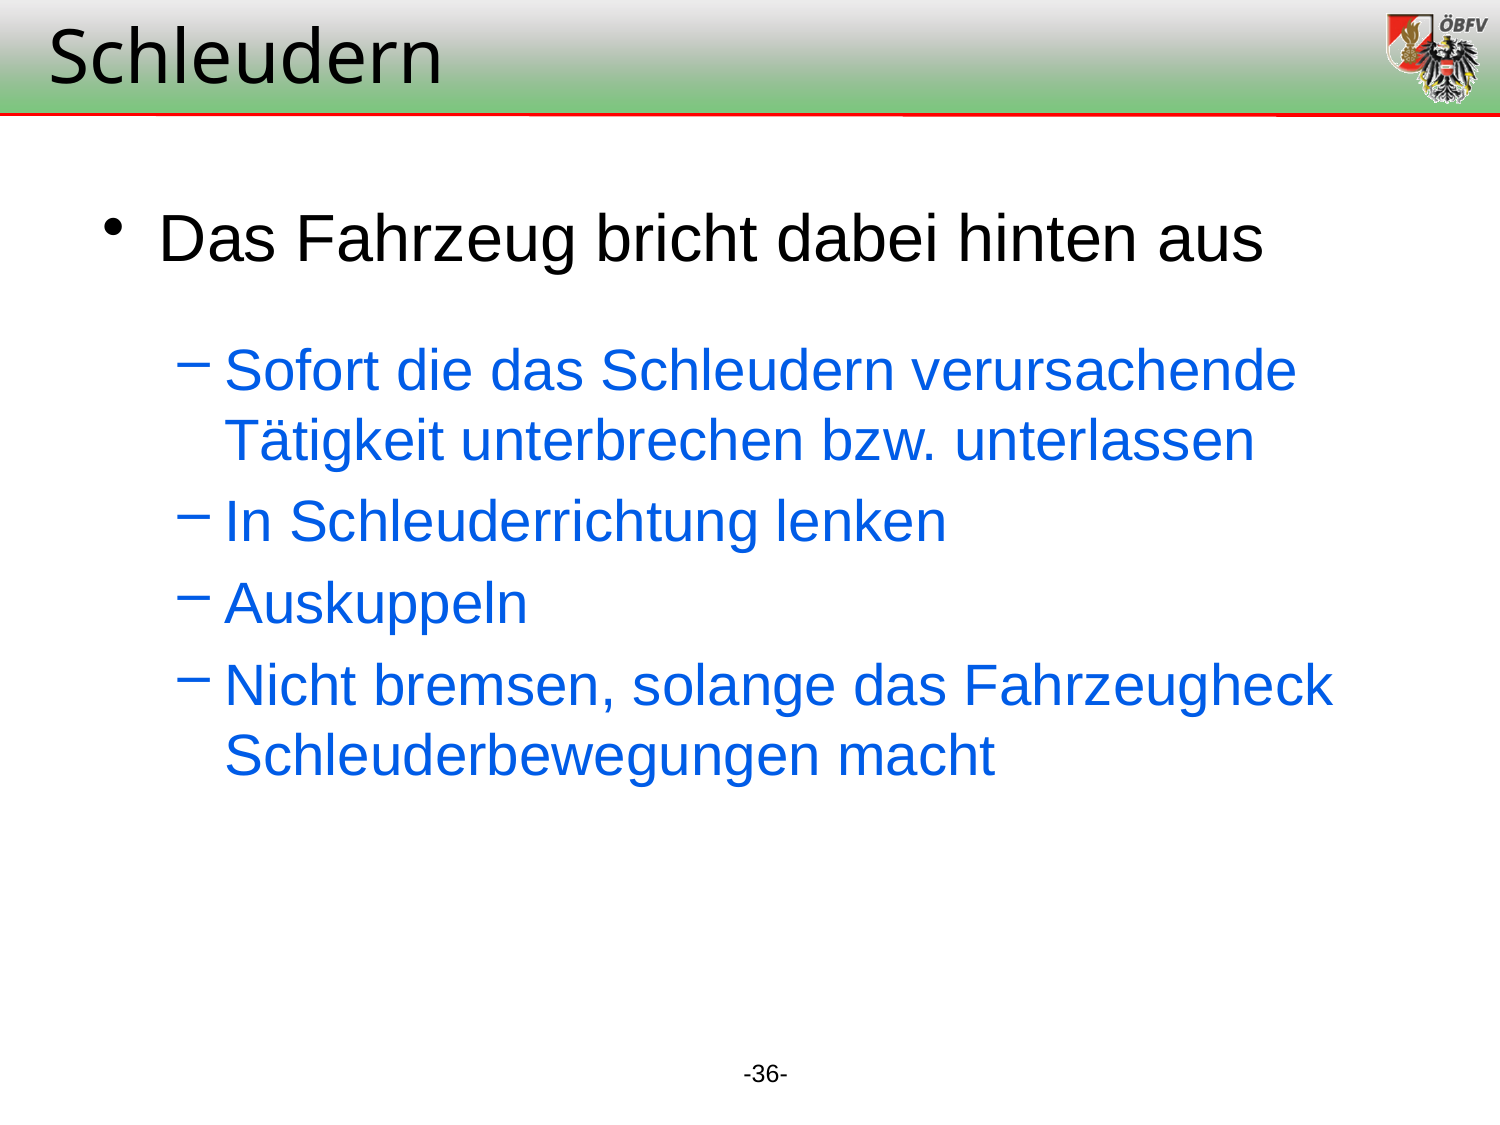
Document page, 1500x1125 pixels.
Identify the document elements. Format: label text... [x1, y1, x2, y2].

list Das Fahrzeug bricht dabei hinten aus Sofort die das Schleudern verursachende Tätigkeit unterbrechen bzw. unterlassen In Schleuderrichtung lenken Auskuppeln Nicht bremsen, solange das Fahrzeugheck Schleuderbewegungen macht [87, 187, 1363, 963]
picture [0, 0, 1500, 113]
title Schleudern [33, 10, 1384, 98]
slide_number -36- [609, 1049, 923, 1101]
